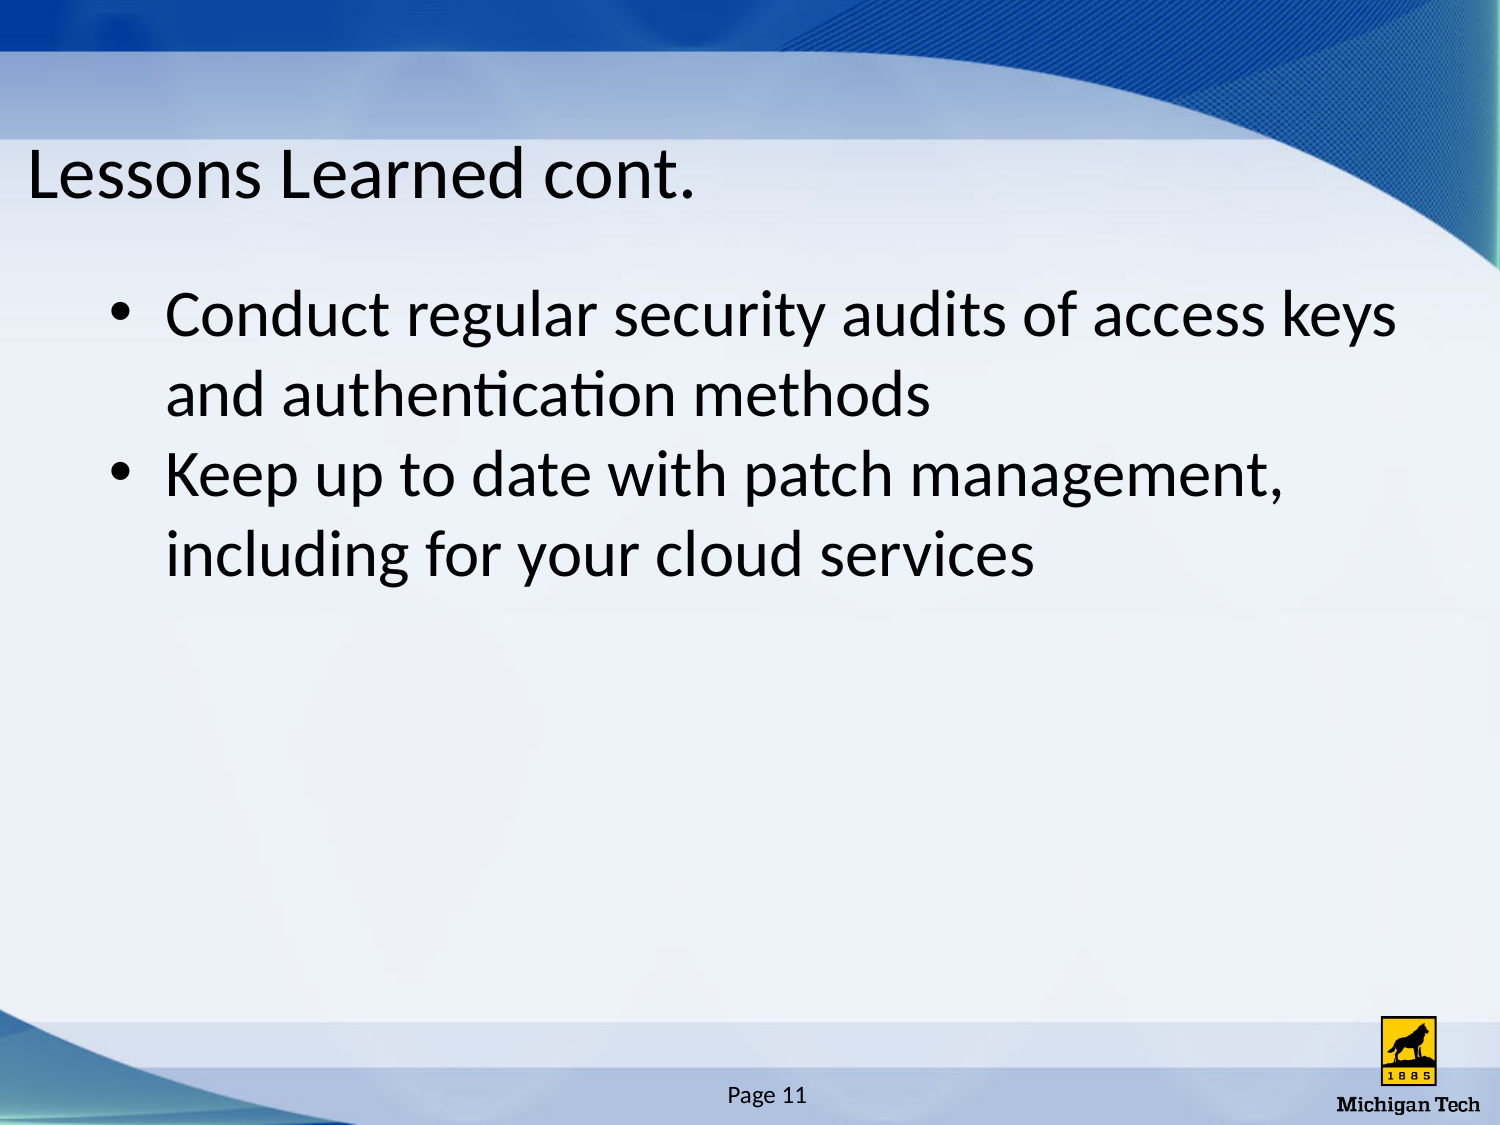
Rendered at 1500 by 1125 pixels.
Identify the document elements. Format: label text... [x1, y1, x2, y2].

list Conduct regular security audits of access keys and authentication methods Keep up to date with patch management, including for your cloud services [75, 262, 1425, 1063]
picture [0, 0, 1500, 1125]
title Lessons Learned cont. [12, 75, 1263, 263]
